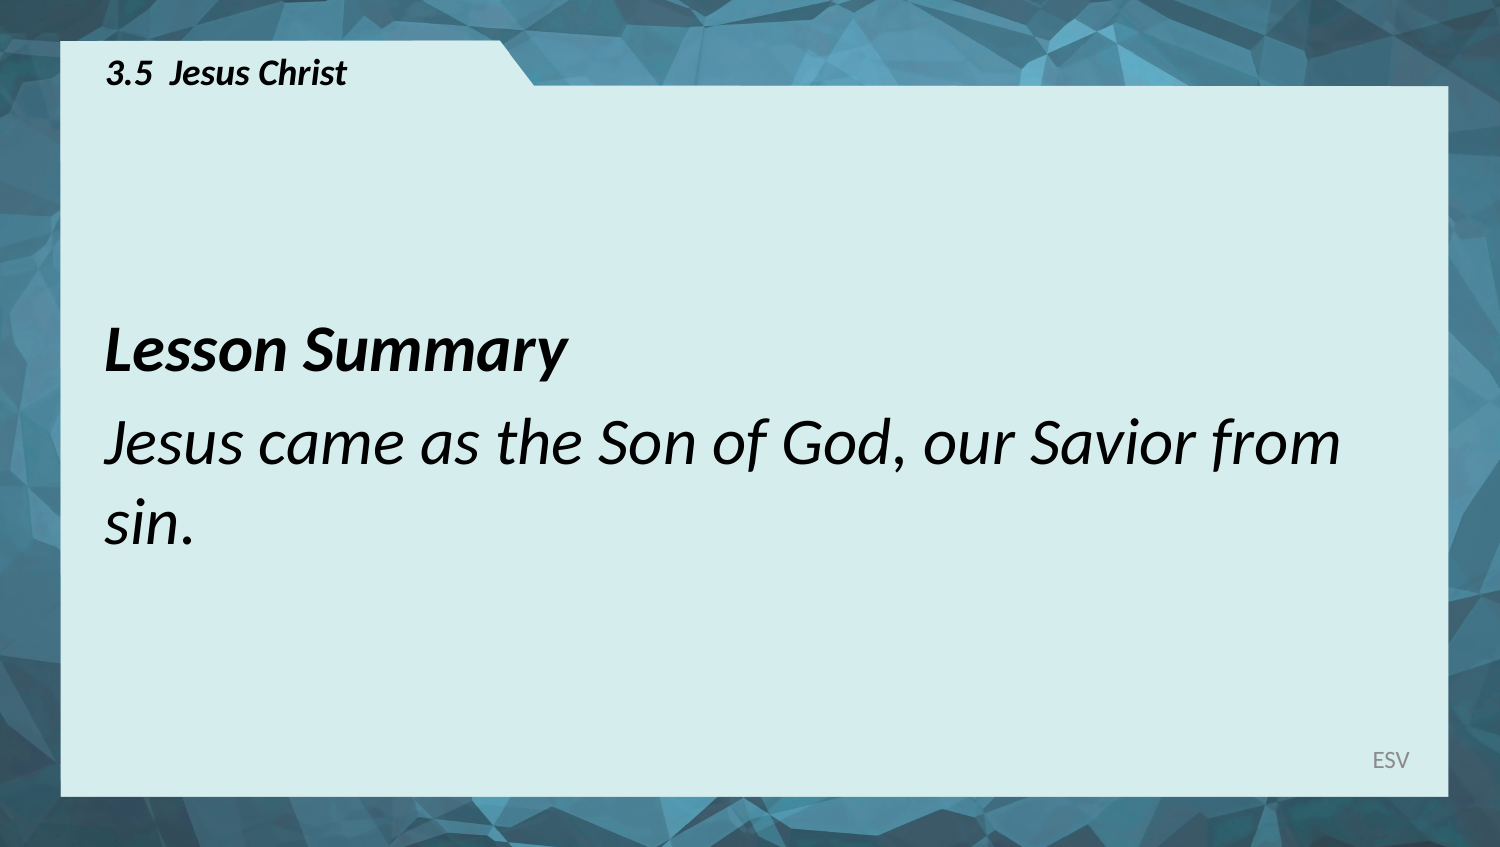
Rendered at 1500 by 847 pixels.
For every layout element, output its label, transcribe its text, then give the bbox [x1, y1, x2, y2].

footer ESV [950, 736, 1425, 782]
list Lesson Summary Jesus came as the Son of God, our Savior from sin. [89, 141, 1403, 722]
title 3.5 Jesus Christ [89, 33, 1420, 108]
picture [0, 0, 1500, 847]
